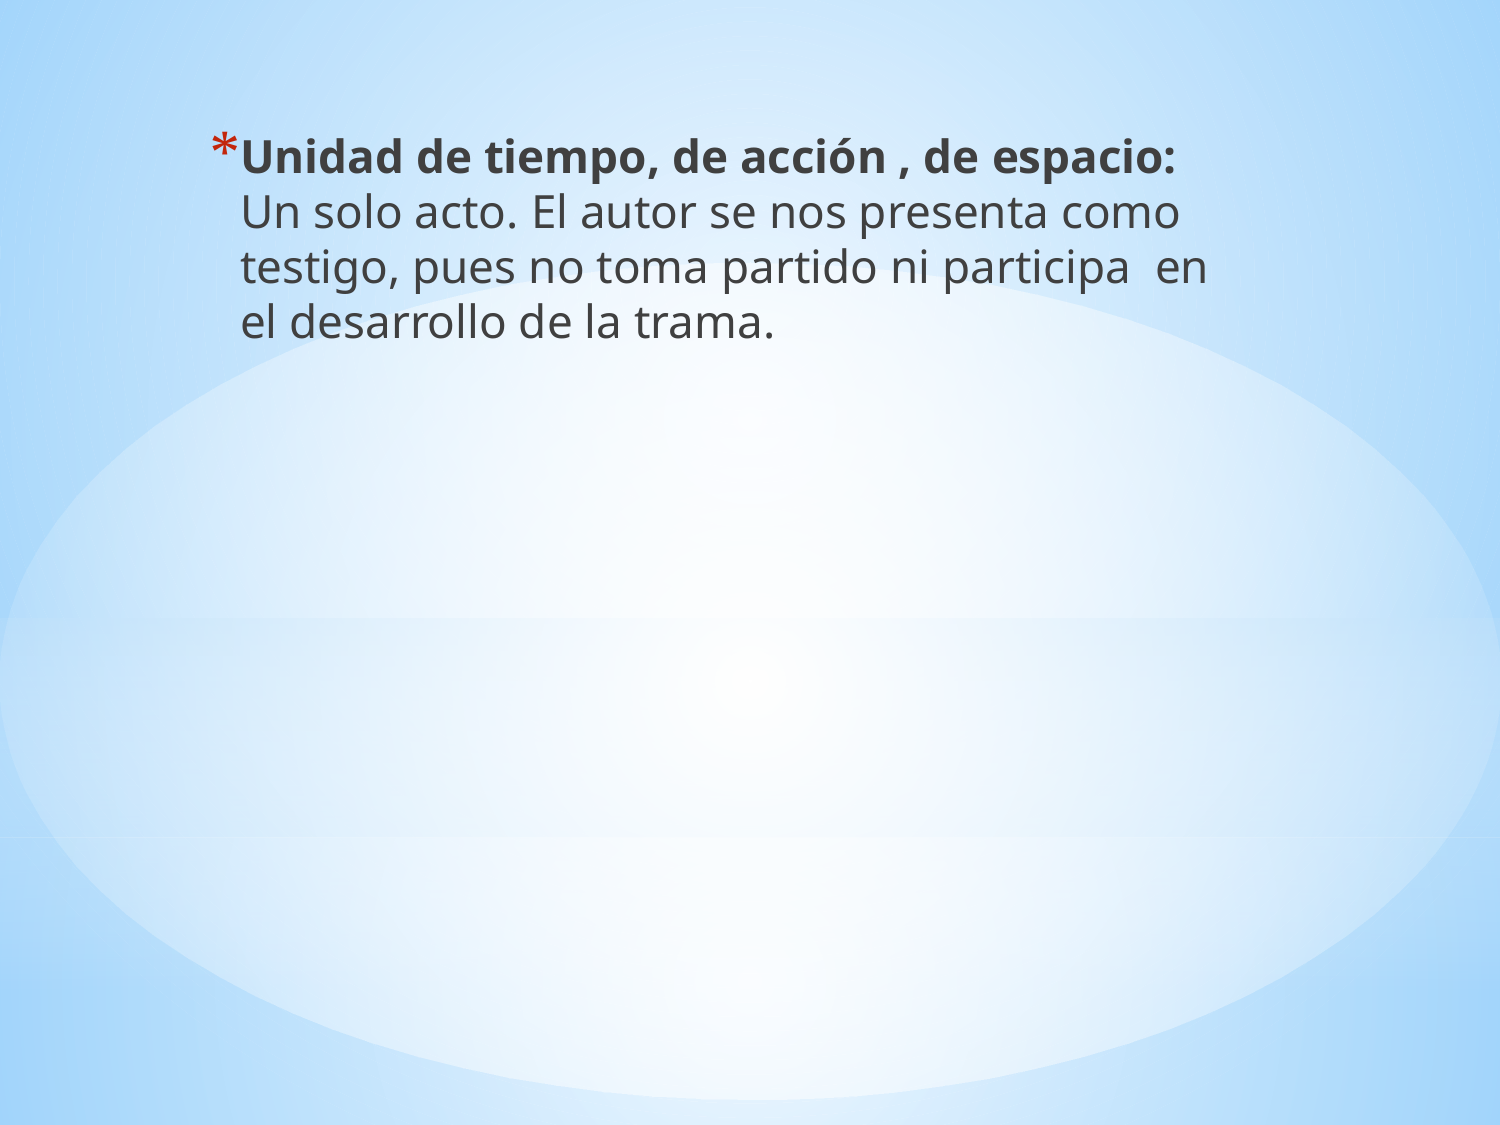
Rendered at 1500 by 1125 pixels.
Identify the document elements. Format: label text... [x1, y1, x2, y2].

list Unidad de tiempo, de acción , de espacio: Un solo acto. El autor se nos presenta como testigo, pues no toma partido ni participa en el desarrollo de la trama. [187, 120, 1238, 690]
